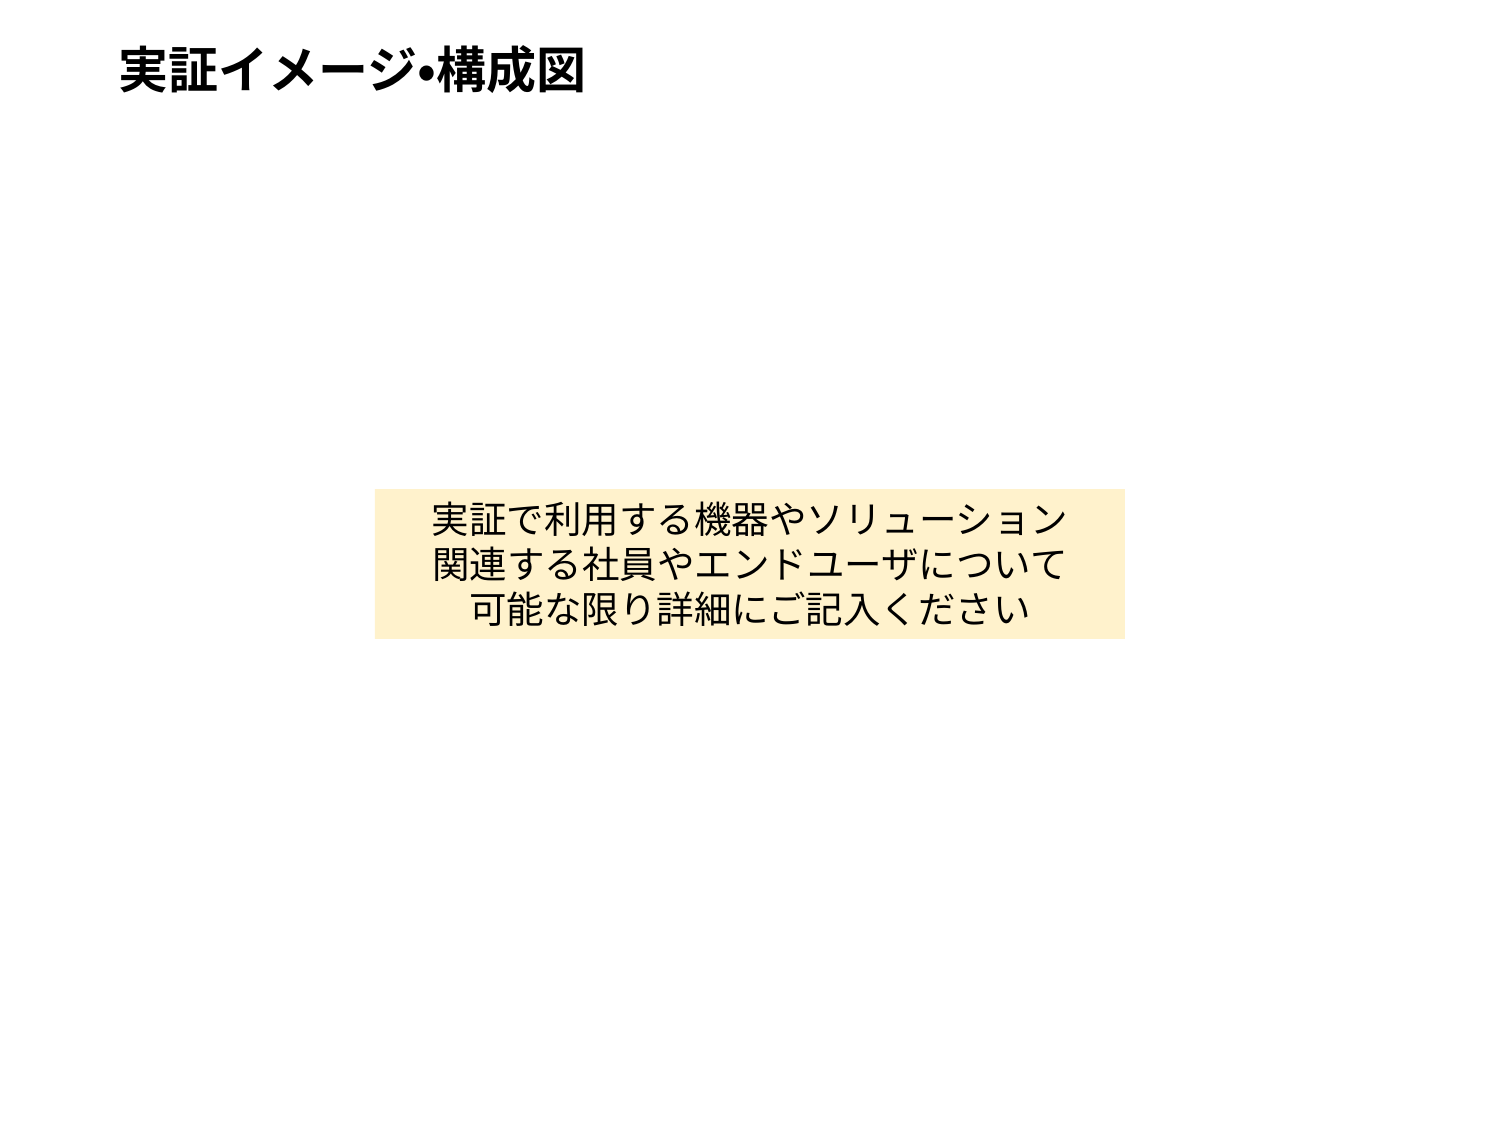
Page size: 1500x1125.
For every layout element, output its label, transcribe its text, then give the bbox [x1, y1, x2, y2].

title 実証イメージ・構成図 [103, 27, 1397, 118]
text_box 実証で利用する機器やソリューション 関連する社員やエンドユーザについて 可能な限り詳細にご記入ください [374, 489, 1125, 639]
